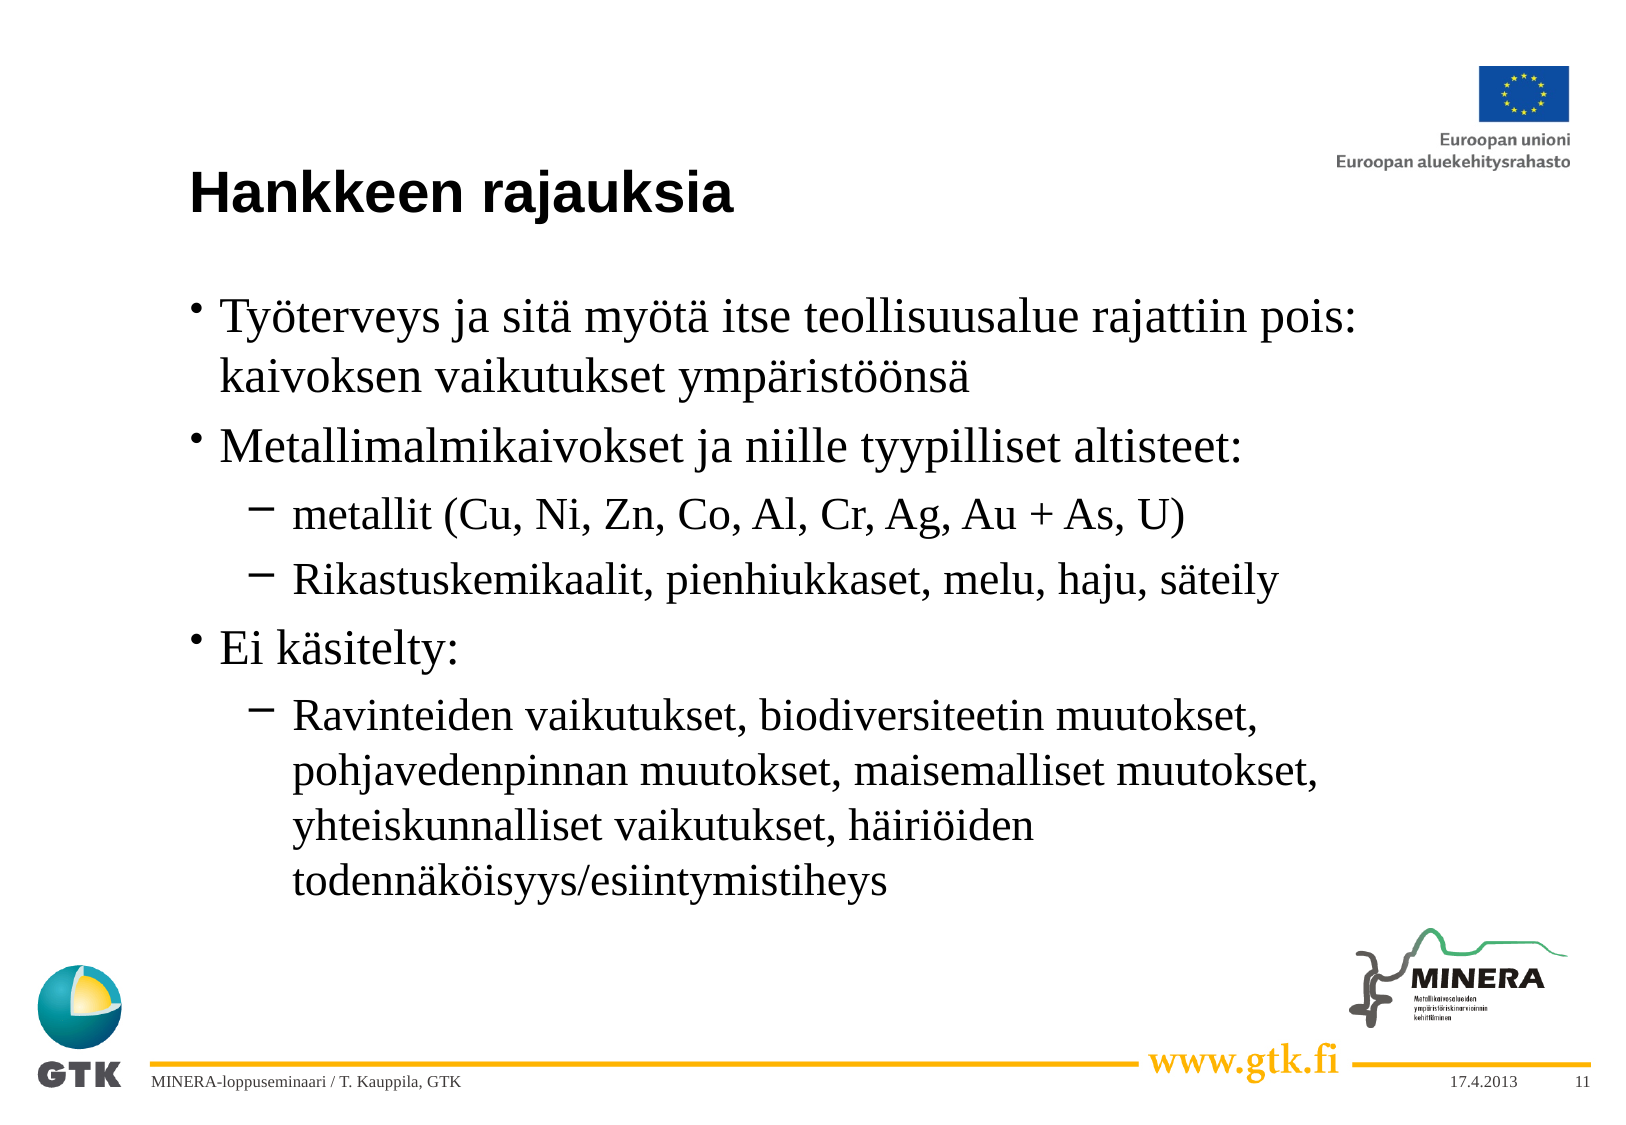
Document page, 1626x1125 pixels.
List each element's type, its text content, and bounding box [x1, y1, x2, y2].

list Työterveys ja sitä myötä itse teollisuusalue rajattiin pois: kaivoksen vaikutukset ympäristöönsä Metallimalmikaivokset ja niille tyypilliset altisteet: metallit (Cu, Ni, Zn, Co, Al, Cr, Ag, Au + As, U) Rikastuskemikaalit, pienhiukkaset, melu, haju, säteily Ei käsitelty: Ravinteiden vaikutukset, biodiversiteetin muutokset, pohjavedenpinnan muutokset, maisemalliset muutokset, yhteiskunnalliset vaikutukset, häiriöiden todennäköisyys/esiintymistiheys [174, 275, 1569, 1000]
slide_number 11 [1533, 1069, 1606, 1093]
picture [1349, 928, 1568, 1028]
picture [142, 1032, 1601, 1092]
picture [1336, 66, 1570, 171]
footer MINERA-loppuseminaari / T. Kauppila, GTK [135, 1069, 1144, 1093]
picture [31, 952, 128, 1094]
title Hankkeen rajauksia [174, 31, 1569, 232]
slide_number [1344, 1069, 1533, 1093]
